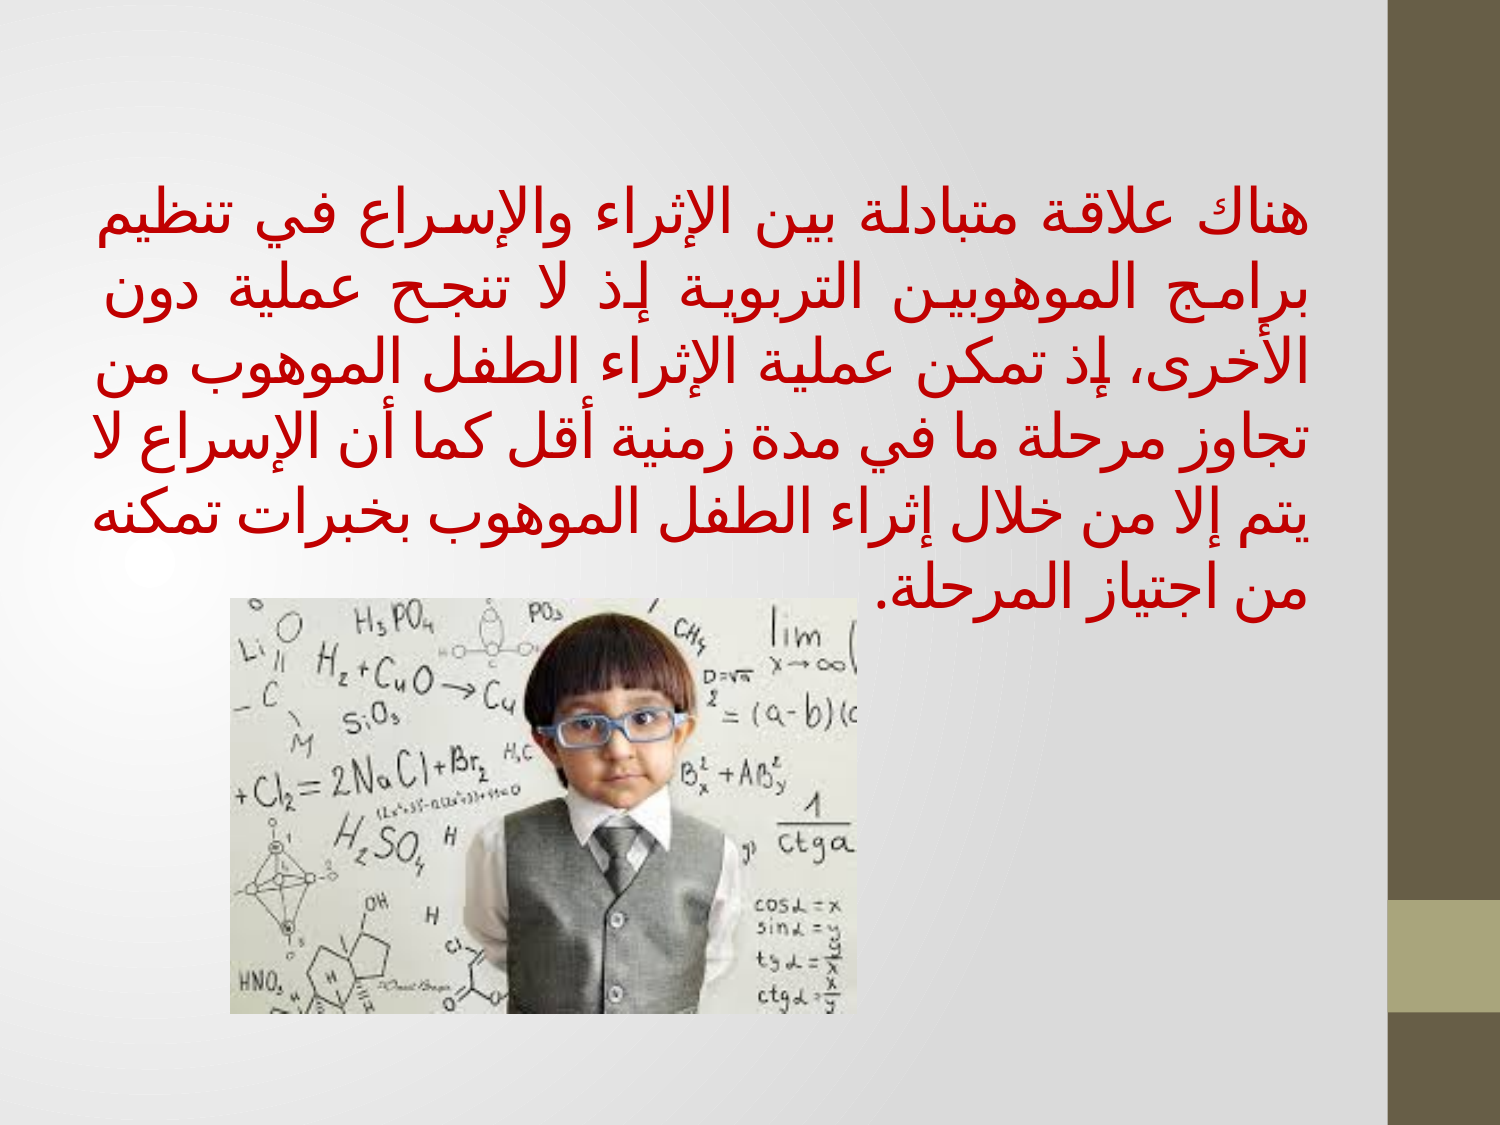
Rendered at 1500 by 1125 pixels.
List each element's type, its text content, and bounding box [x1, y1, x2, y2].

picture [229, 598, 857, 1015]
title هناك علاقة متبادلة بين الإثراء والإسراع في تنظيم برامج الموهوبين التربوية إذ لا تنجح عملية دون الأخرى، إذ تمكن عملية الإثراء الطفل الموهوب من تجاوز مرحلة ما في مدة زمنية أقل كما أن الإسراع لا يتم إلا من خلال إثراء الطفل الموهوب بخبرات تمكنه من اجتياز المرحلة. [76, 302, 1327, 491]
